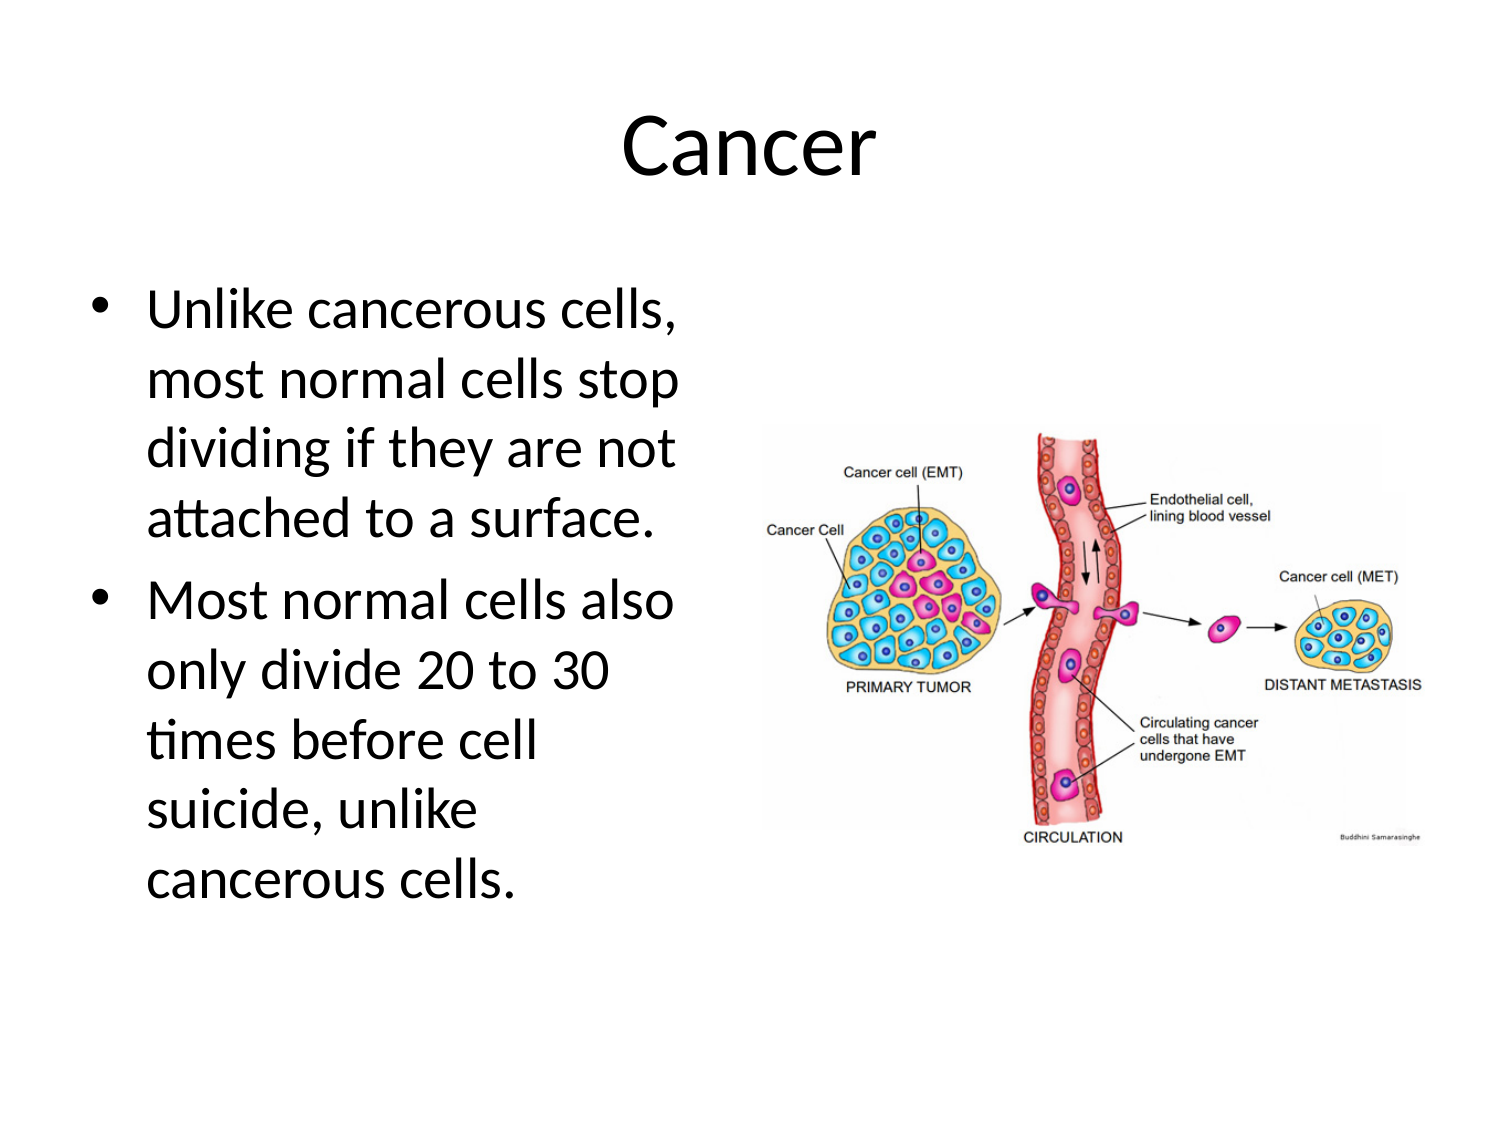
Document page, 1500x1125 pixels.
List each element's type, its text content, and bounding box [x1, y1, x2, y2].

list Unlike cancerous cells, most normal cells stop dividing if they are not attached to a surface. Most normal cells also only divide 20 to 30 times before cell suicide, unlike cancerous cells. [75, 262, 738, 1005]
title Cancer [75, 45, 1425, 233]
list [762, 262, 1426, 1006]
